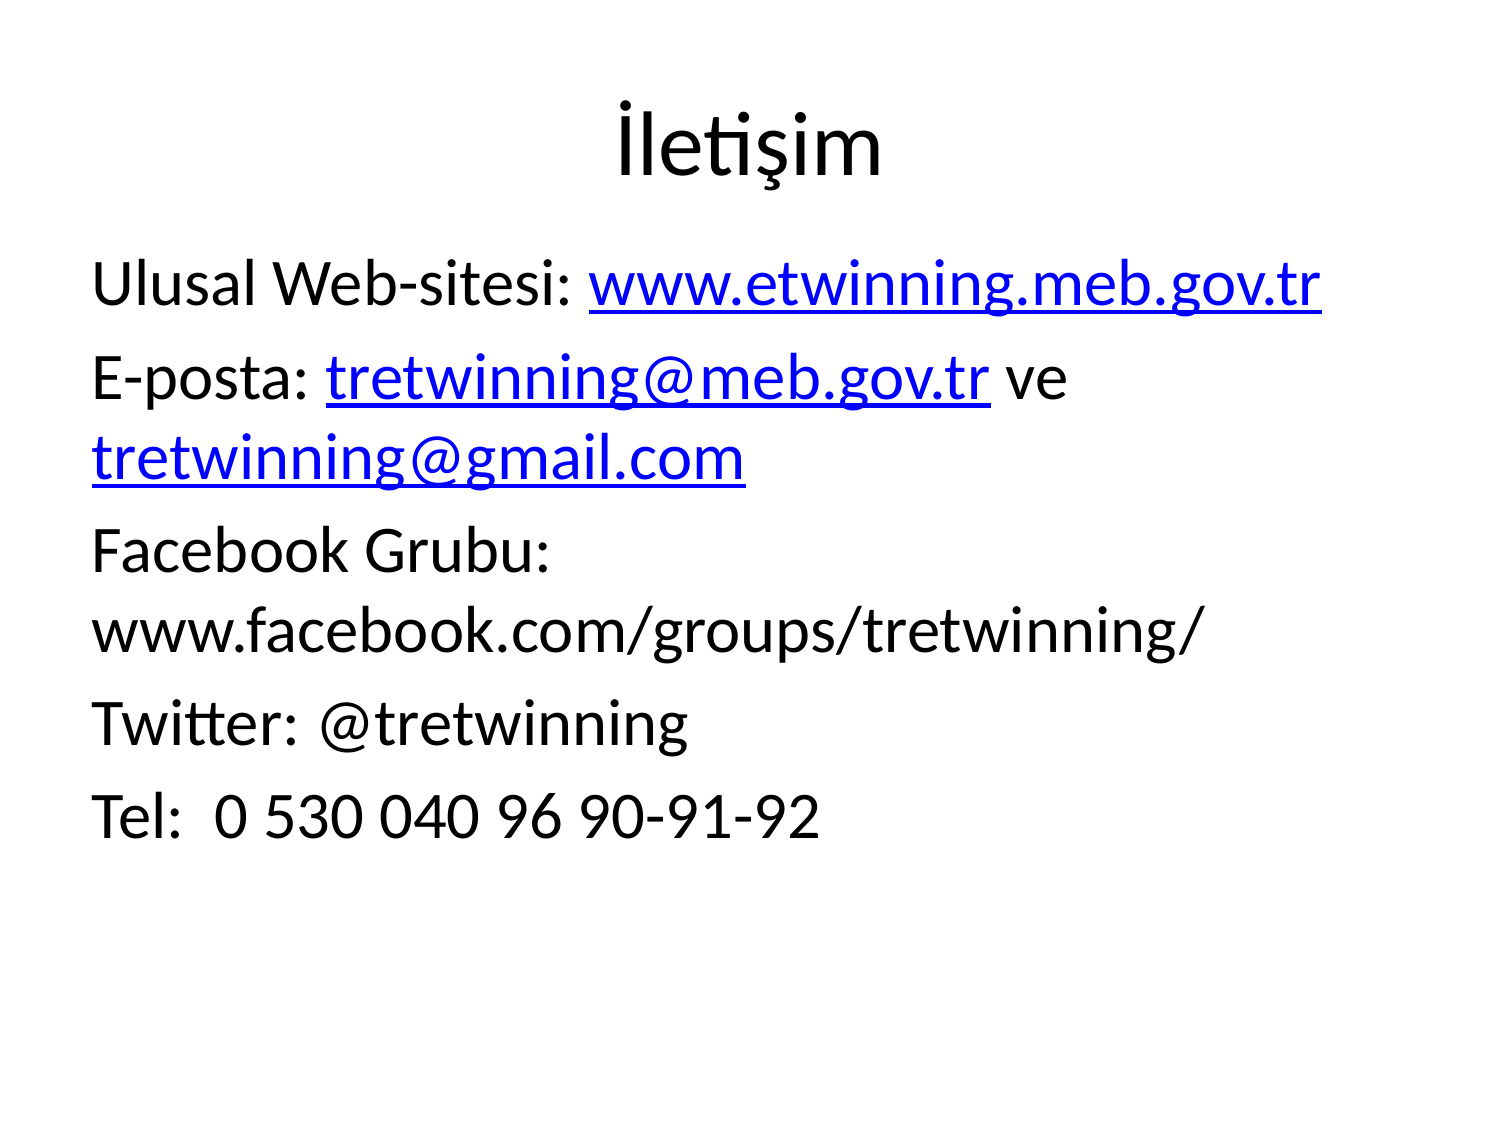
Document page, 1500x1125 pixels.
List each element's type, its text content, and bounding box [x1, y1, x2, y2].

title İletişim [75, 45, 1425, 233]
list Ulusal Web-sitesi: www.etwinning.meb.gov.tr E-posta: tretwinning@meb.gov.tr ve tretwinning@gmail.com Facebook Grubu: www.facebook.com/groups/tretwinning/ Twitter: @tretwinning Tel: 0 530 040 96 90-91-92 [76, 231, 1427, 975]
